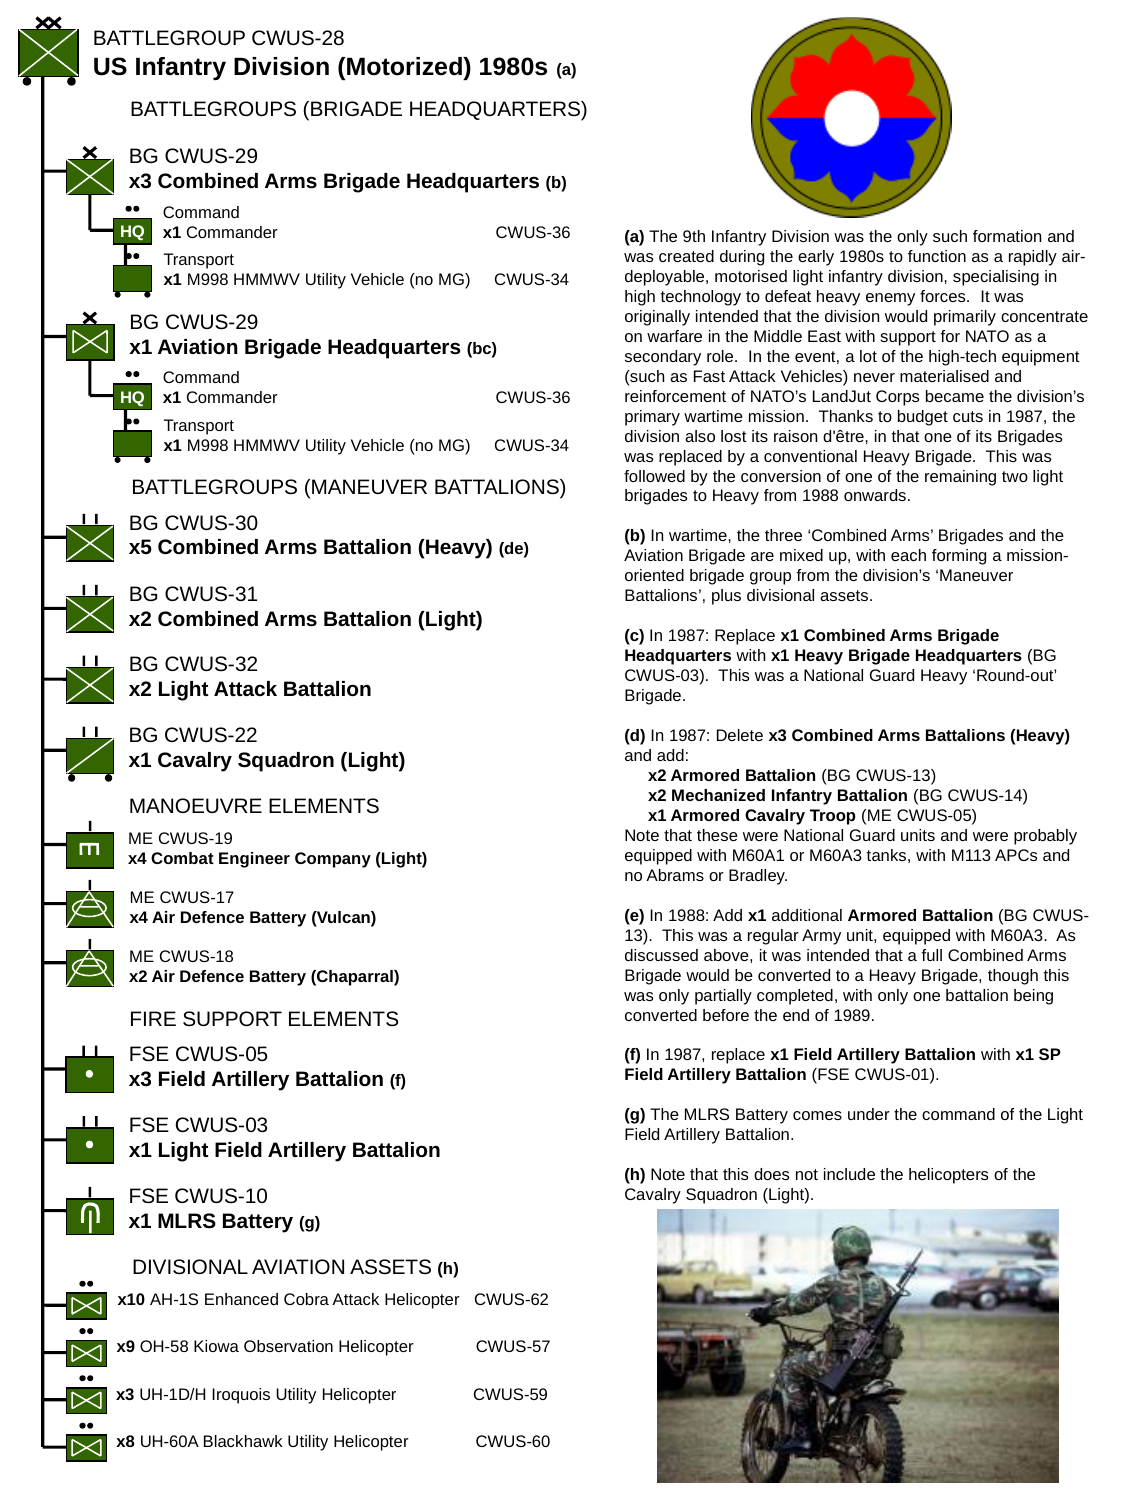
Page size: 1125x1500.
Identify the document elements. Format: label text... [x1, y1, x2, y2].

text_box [36, 17, 61, 29]
text_box BATTLEGROUPS (MANEUVER BATTALIONS) [116, 466, 582, 507]
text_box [66, 738, 114, 781]
text_box Transport x1 M998 HMMWV Utility Vehicle (no MG) CWUS-34 [148, 407, 585, 462]
text_box Command x1 Commander CWUS-36 [148, 194, 587, 250]
text_box FSE CWUS-05 x3 Field Artillery Battalion (f) [114, 1033, 422, 1099]
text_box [113, 218, 152, 245]
text_box ME CWUS-17 x4 Air Defence Battery (Vulcan) [114, 879, 392, 935]
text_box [126, 419, 139, 424]
text_box x3 UH-1D/H Iroquois Utility Helicopter CWUS-59 [101, 1375, 563, 1411]
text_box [80, 1423, 93, 1428]
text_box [83, 312, 97, 324]
text_box DIVISIONAL AVIATION ASSETS (h) [117, 1246, 474, 1281]
text_box x9 OH-58 Kiowa Observation Helicopter CWUS-57 [101, 1328, 566, 1364]
text_box ME CWUS-18 x2 Air Defence Battery (Chaparral) [114, 938, 416, 994]
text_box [113, 383, 152, 410]
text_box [66, 596, 114, 632]
text_box BATTLEGROUPS (BRIGADE HEADQUARTERS) [115, 88, 603, 129]
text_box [126, 371, 139, 377]
text_box FSE CWUS-03 x1 Light Field Artillery Battalion [114, 1104, 456, 1170]
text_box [83, 655, 97, 667]
text_box FIRE SUPPORT ELEMENTS [114, 998, 414, 1033]
text_box (a) The 9th Infantry Division was the only such formation and was created during the early 1980s to function as a rapidly air-deployable, motorised light infantry division, specialising in high technology to defeat heavy enemy forces. It was originally intended that the division would primarily concentrate on warfare in the Middle East with support for NATO as a secondary role. In the event, a lot of the high-tech equipment (such as Fast Attack Vehicles) never materialised and reinforcement of NATO’s LandJut Corps became the division’s primary wartime mission. Thanks to budget cuts in 1987, the division also lost its raison d'être, in that one of its Brigades was replaced by a conventional Heavy Brigade. This was followed by the conversion of one of the remaining two light brigades to Heavy from 1988 onwards. (b) In wartime, the three ‘Combined Arms’ Brigades and the Aviation Brigade are mixed up, with each forming a mission-oriented brigade group from the division’s ‘Maneuver Battalions’, plus divisional assets. (c) In 1987: Replace x1 Combined Arms Brigade Headquarters with x1 Heavy Brigade Headquarters (BG CWUS-03). This was a National Guard Heavy ‘Round-out’ Brigade. (d) In 1987: Delete x3 Combined Arms Battalions (Heavy) and add: x2 Armored Battalion (BG CWUS-13) x2 Mechanized Infantry Battalion (BG CWUS-14) x1 Armored Cavalry Troop (ME CWUS-05) Note that these were National Guard units and were probably equipped with M60A1 or M60A3 tanks, with M113 APCs and no Abrams or Bradley. (e) In 1988: Add x1 additional Armored Battalion (BG CWUS-13). This was a regular Army unit, equipped with M60A3. As discussed above, it was intended that a full Combined Arms Brigade would be converted to a Heavy Brigade, though this was only partially completed, with only one battalion being converted before the end of 1989. (f) In 1987, replace x1 Field Artillery Battalion with x1 SP Field Artillery Battalion (FSE CWUS-01). (g) The MLRS Battery comes under the command of the Light Field Artillery Battalion. (h) Note that this does not include the helicopters of the Cavalry Squadron (Light). [609, 218, 1106, 1212]
text_box BG CWUS-29 x1 Aviation Brigade Headquarters (bc) [114, 301, 513, 366]
text_box x10 AH-1S Enhanced Cobra Attack Helicopter CWUS-62 [102, 1281, 565, 1317]
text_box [113, 430, 152, 463]
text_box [80, 1376, 93, 1381]
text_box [66, 159, 114, 195]
text_box x8 UH-60A Blackhawk Utility Helicopter CWUS-60 [101, 1423, 566, 1459]
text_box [66, 1435, 107, 1462]
text_box Transport x1 M998 HMMWV Utility Vehicle (no MG) CWUS-34 [148, 241, 585, 297]
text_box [66, 525, 114, 561]
text_box ME CWUS-19 x4 Combat Engineer Company (Light) [113, 820, 443, 876]
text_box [66, 1198, 114, 1235]
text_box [66, 891, 114, 928]
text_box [66, 1127, 114, 1164]
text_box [83, 147, 97, 158]
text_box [83, 584, 97, 596]
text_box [66, 1387, 107, 1414]
text_box BG CWUS-22 x1 Cavalry Squadron (Light) [113, 714, 421, 780]
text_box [83, 1045, 97, 1056]
text_box BG CWUS-32 x2 Light Attack Battalion [114, 643, 393, 709]
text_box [66, 1293, 107, 1320]
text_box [66, 667, 114, 703]
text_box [66, 324, 114, 360]
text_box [66, 1340, 107, 1367]
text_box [83, 513, 97, 525]
text_box BATTLEGROUP CWUS-28 US Infantry Division (Motorized) 1980s (a) [78, 17, 592, 88]
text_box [80, 1281, 93, 1286]
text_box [66, 1057, 114, 1093]
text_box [66, 832, 114, 869]
picture [751, 17, 952, 218]
text_box BG CWUS-29 x3 Combined Arms Brigade Headquarters (b) [114, 135, 582, 201]
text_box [126, 253, 139, 259]
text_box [126, 206, 139, 211]
text_box MANOEUVRE ELEMENTS [114, 785, 395, 820]
text_box FSE CWUS-10 x1 MLRS Battery (g) [113, 1175, 336, 1240]
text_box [80, 1328, 93, 1334]
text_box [83, 1116, 97, 1127]
picture [656, 1209, 1059, 1484]
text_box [113, 265, 152, 297]
text_box BG CWUS-30 x5 Combined Arms Battalion (Heavy) (de) [114, 501, 545, 567]
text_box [18, 29, 79, 85]
text_box BG CWUS-31 x2 Combined Arms Battalion (Light) [114, 572, 498, 638]
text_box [83, 726, 97, 737]
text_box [66, 950, 114, 987]
text_box Command x1 Commander CWUS-36 [148, 359, 587, 415]
